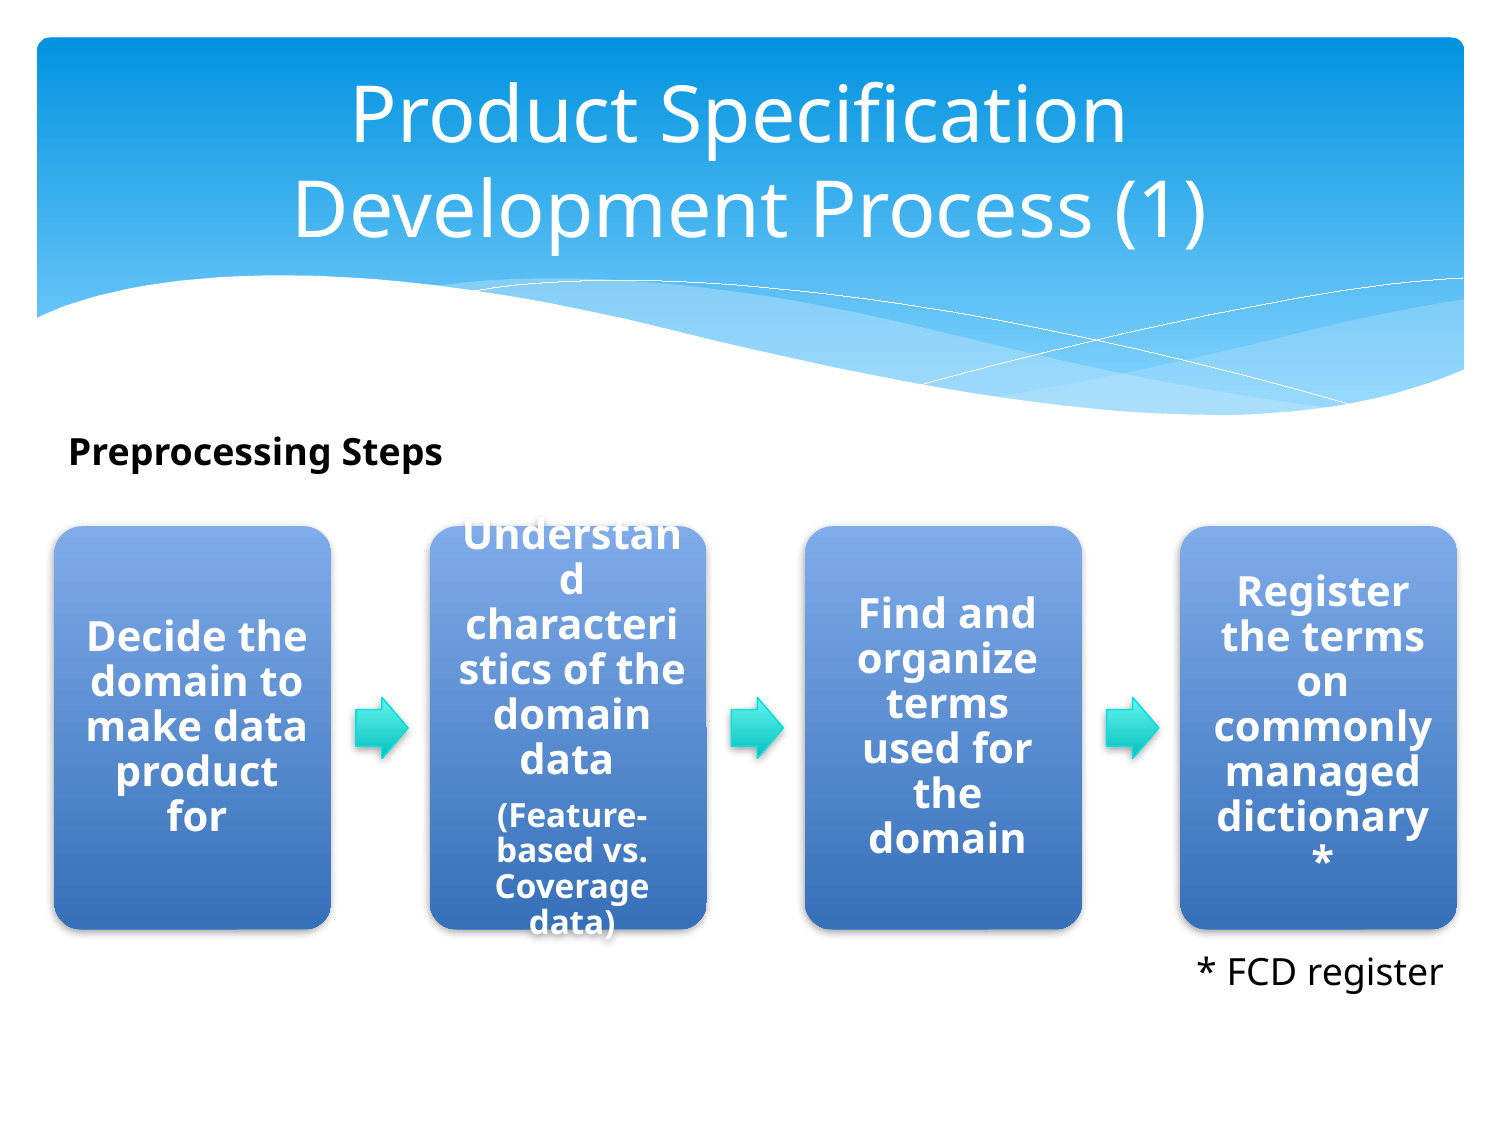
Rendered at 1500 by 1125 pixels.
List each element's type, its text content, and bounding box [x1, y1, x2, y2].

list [52, 455, 1459, 1000]
title Product Specification Development Process (1) [75, 55, 1425, 261]
text_box Preprocessing Steps [53, 420, 597, 454]
